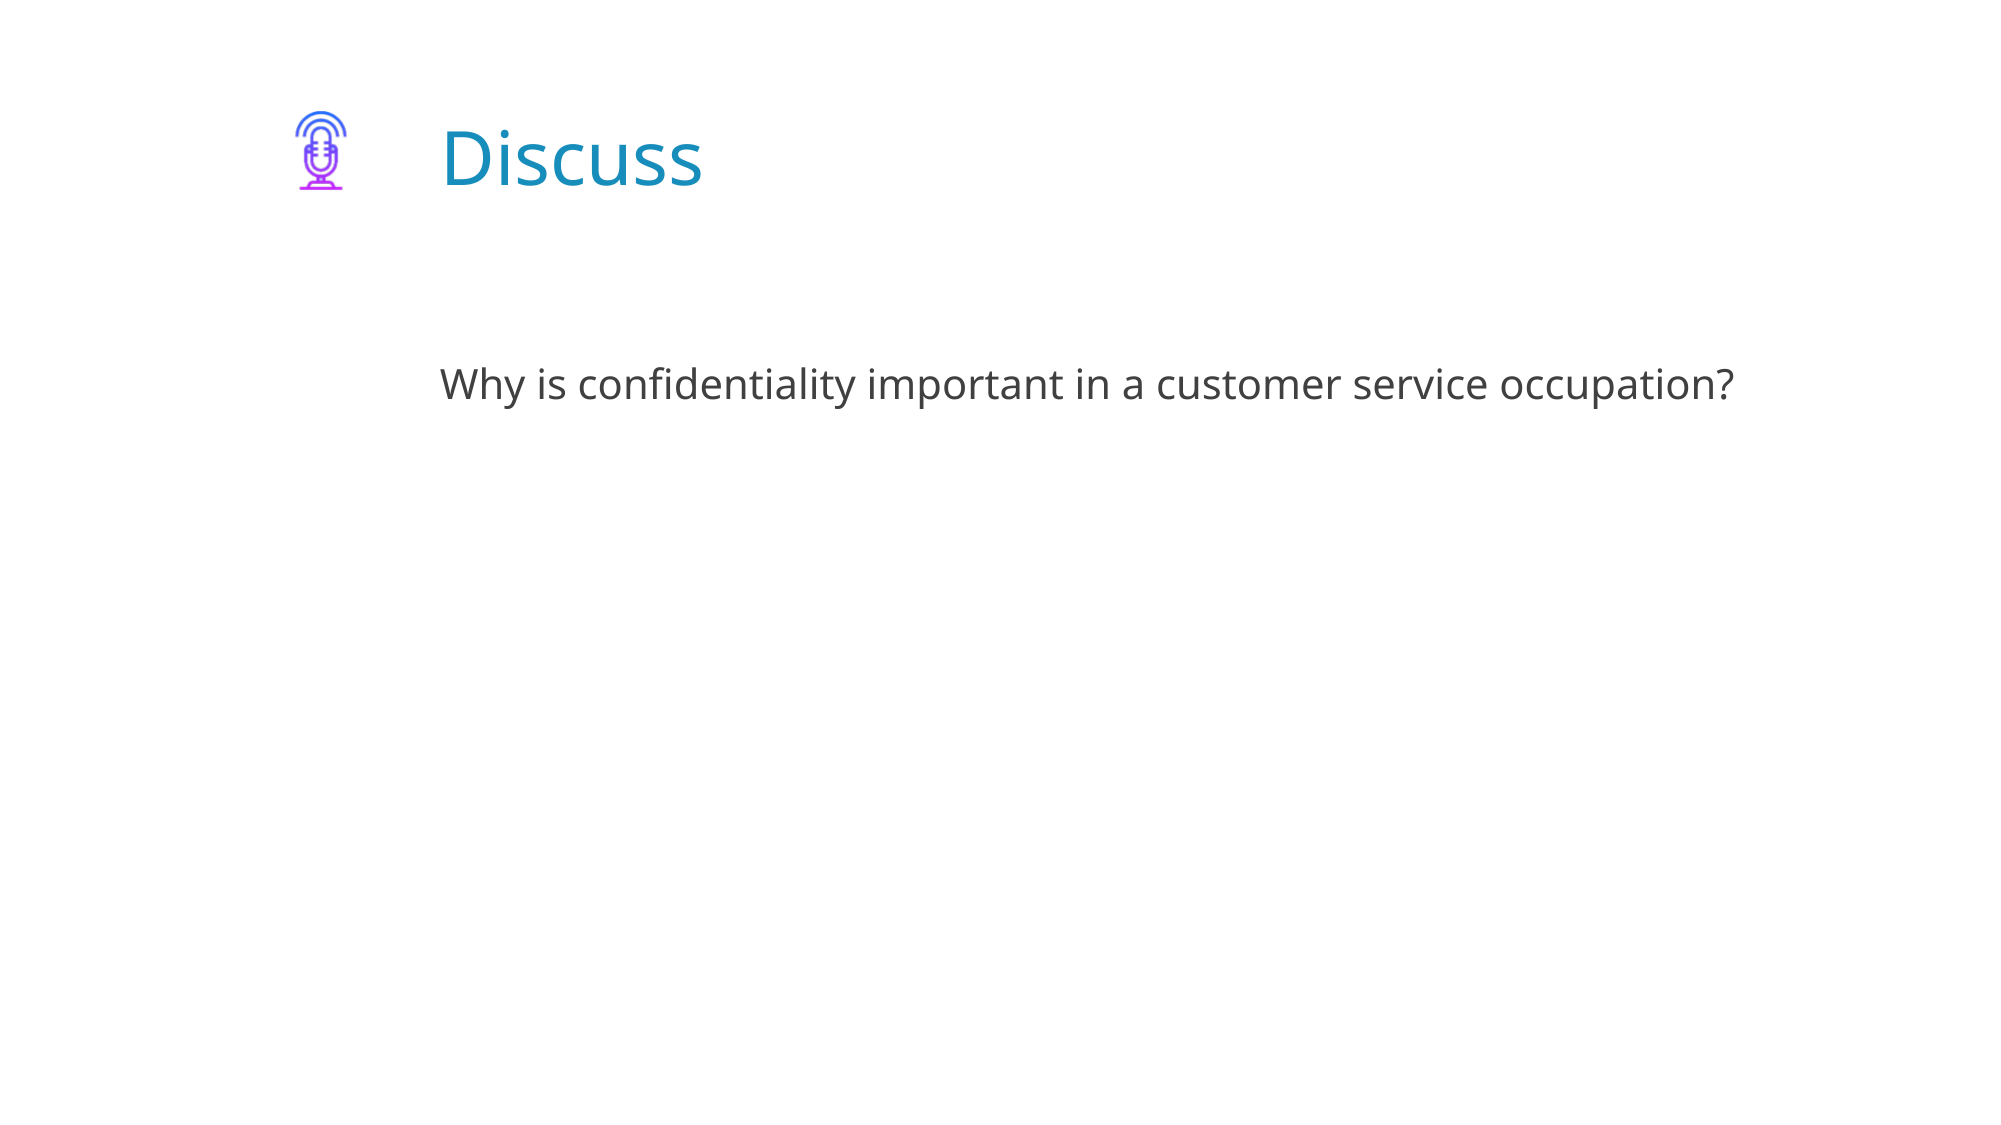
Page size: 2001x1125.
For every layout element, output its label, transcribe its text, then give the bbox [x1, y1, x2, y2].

title Discuss [425, 102, 1888, 313]
list Why is confidentiality important in a customer service occupation? [424, 350, 1888, 1074]
picture [272, 102, 369, 199]
